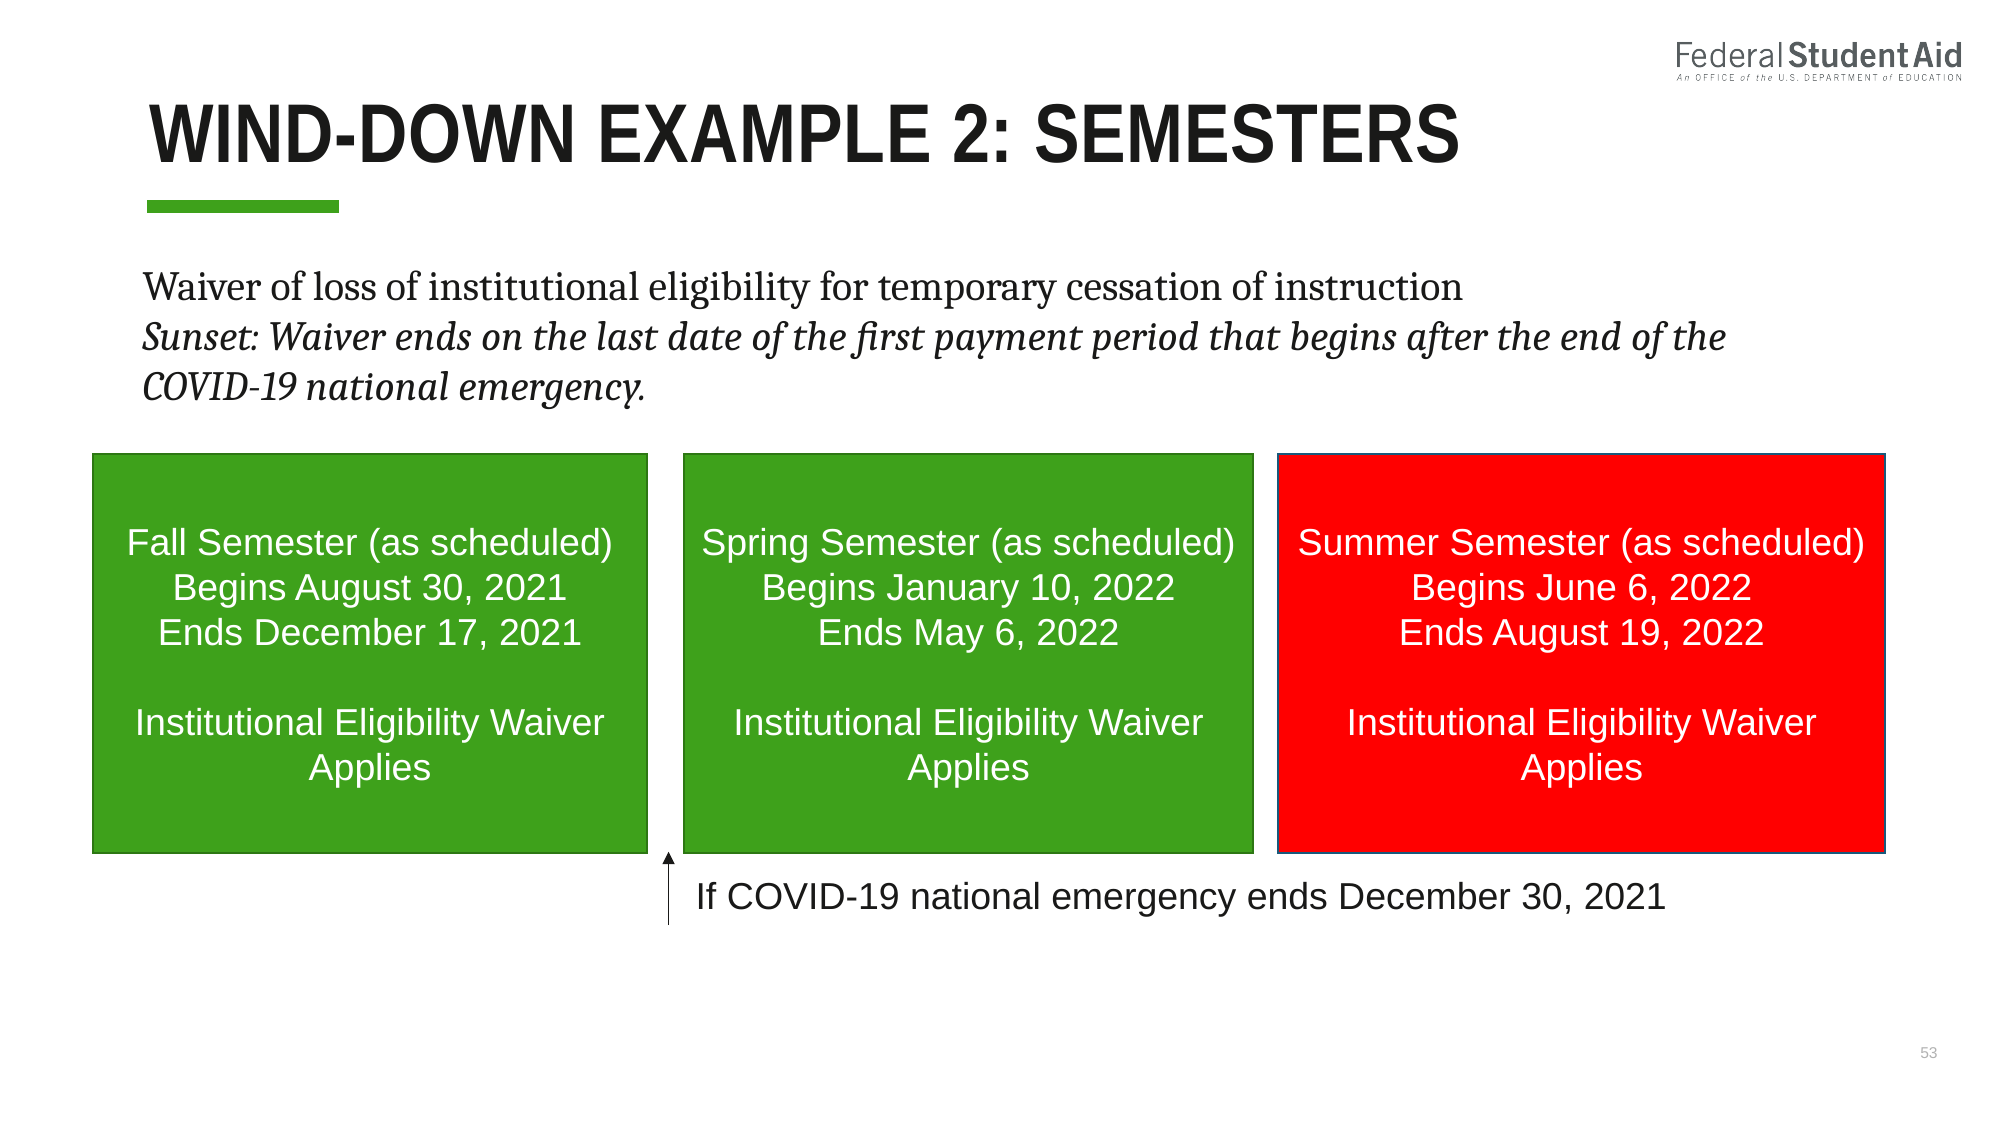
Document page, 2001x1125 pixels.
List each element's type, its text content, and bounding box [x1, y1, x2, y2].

title Wind-down example 2: semesters [149, 57, 1886, 189]
text_box If COVID-19 national emergency ends December 30, 2021 [680, 864, 1683, 925]
picture [1651, 16, 1986, 106]
text_box Summer Semester (as scheduled) Begins June 6, 2022 Ends August 19, 2022 Institutional Eligibility Waiver Applies [1277, 453, 1886, 854]
text_box Waiver of loss of institutional eligibility for temporary cessation of instruction Sunset: Waiver ends on the last date of the first payment period that begins after the end of the COVID-19 national emergency. [128, 251, 1864, 511]
slide_number 53 [1920, 1042, 1986, 1094]
text_box Spring Semester (as scheduled) Begins January 10, 2022 Ends May 6, 2022 Institutional Eligibility Waiver Applies [683, 511, 1254, 854]
text_box Fall Semester (as scheduled) Begins August 30, 2021 Ends December 17, 2021 Institutional Eligibility Waiver Applies [92, 453, 648, 854]
